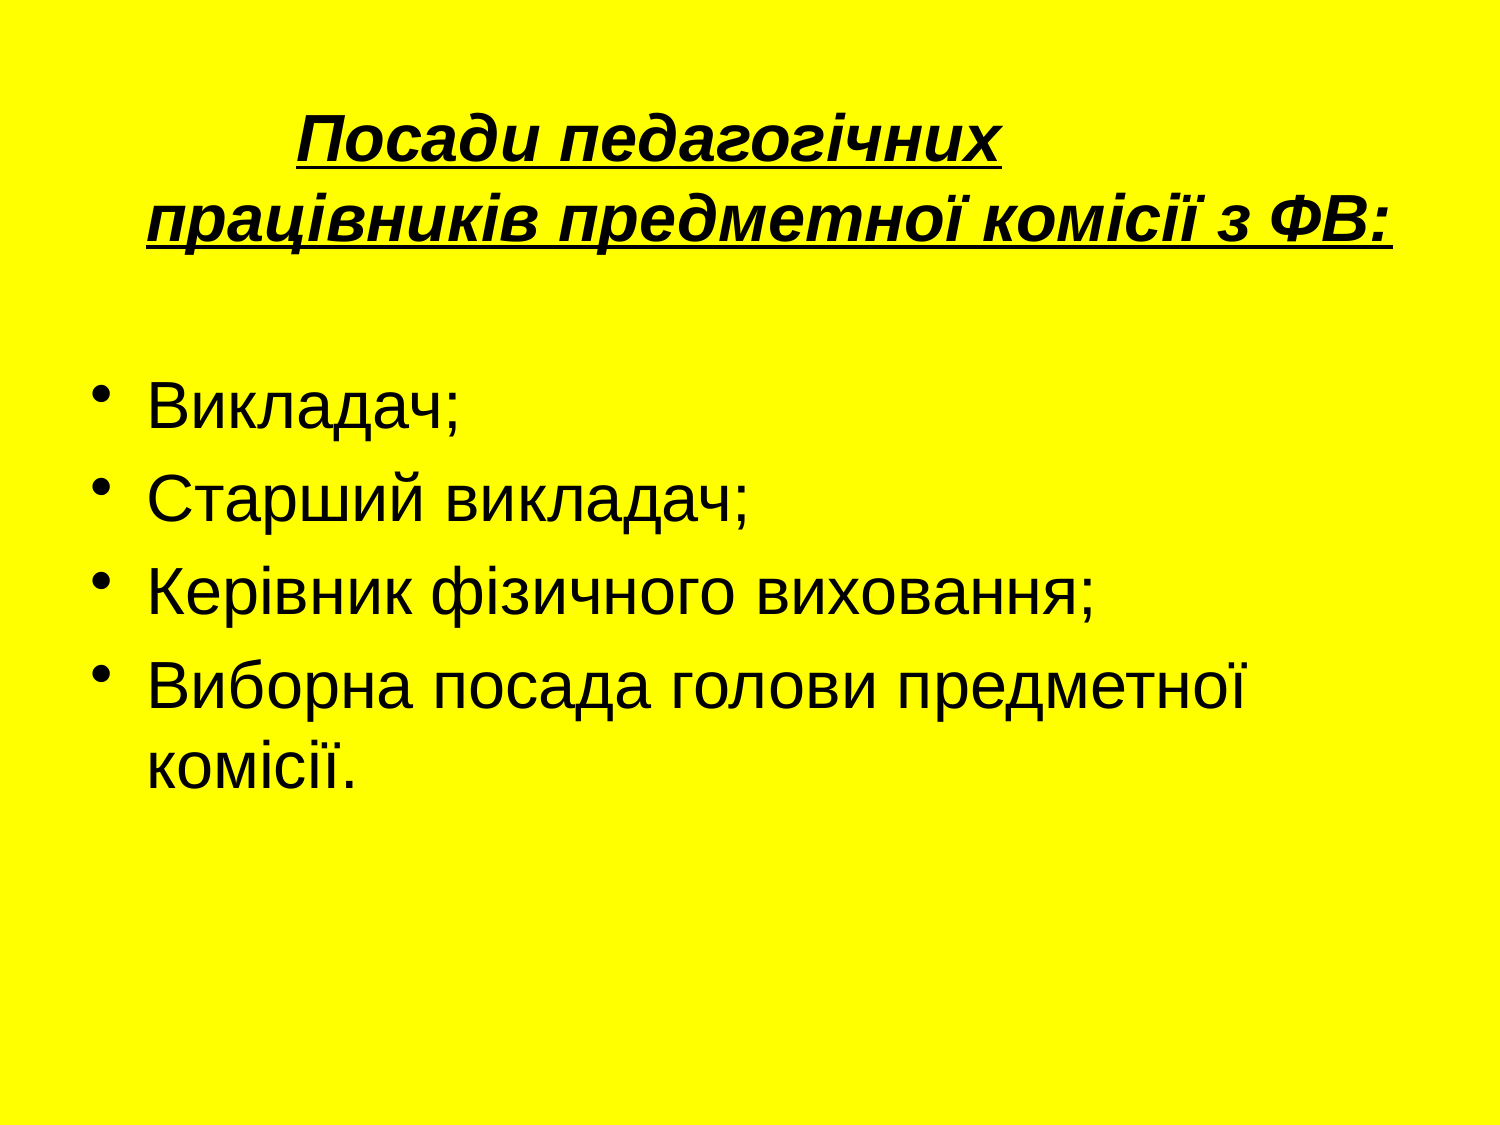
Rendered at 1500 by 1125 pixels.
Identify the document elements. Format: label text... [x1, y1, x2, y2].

list Посади педагогічних працівників предметної комісії з ФВ: Викладач; Старший викладач; Керівник фізичного виховання; Виборна посада голови предметної комісії. [75, 87, 1425, 1075]
